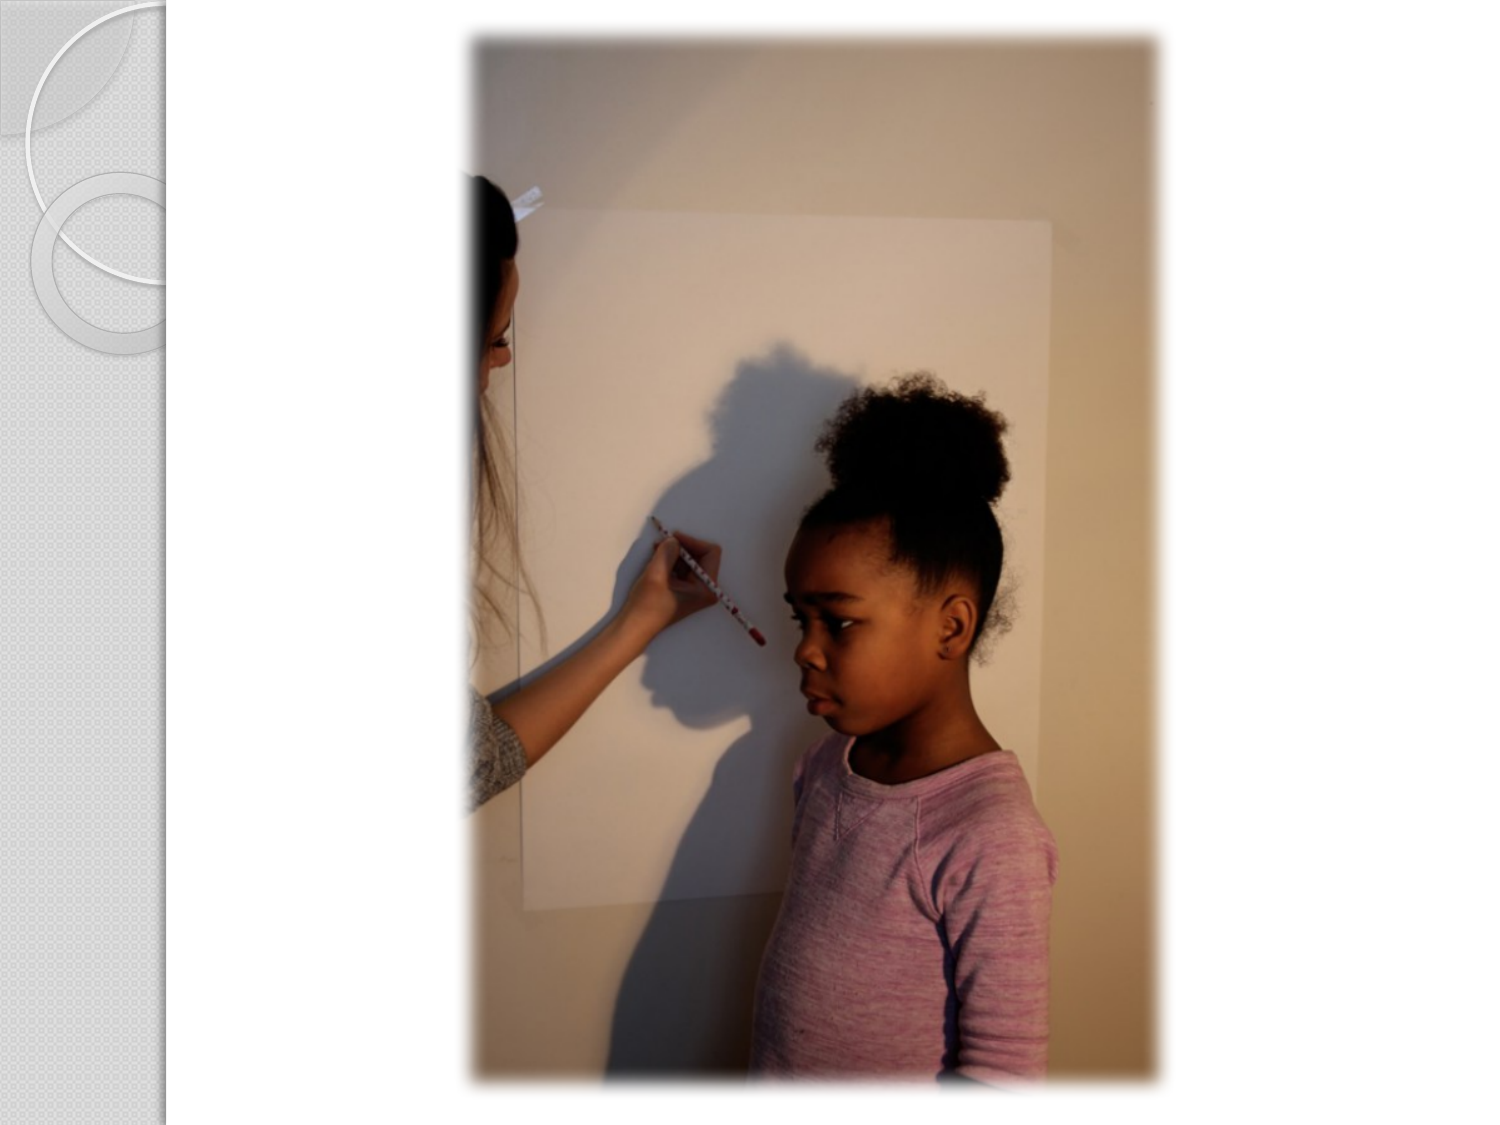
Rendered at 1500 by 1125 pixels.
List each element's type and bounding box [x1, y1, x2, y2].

list [454, 18, 1176, 1101]
